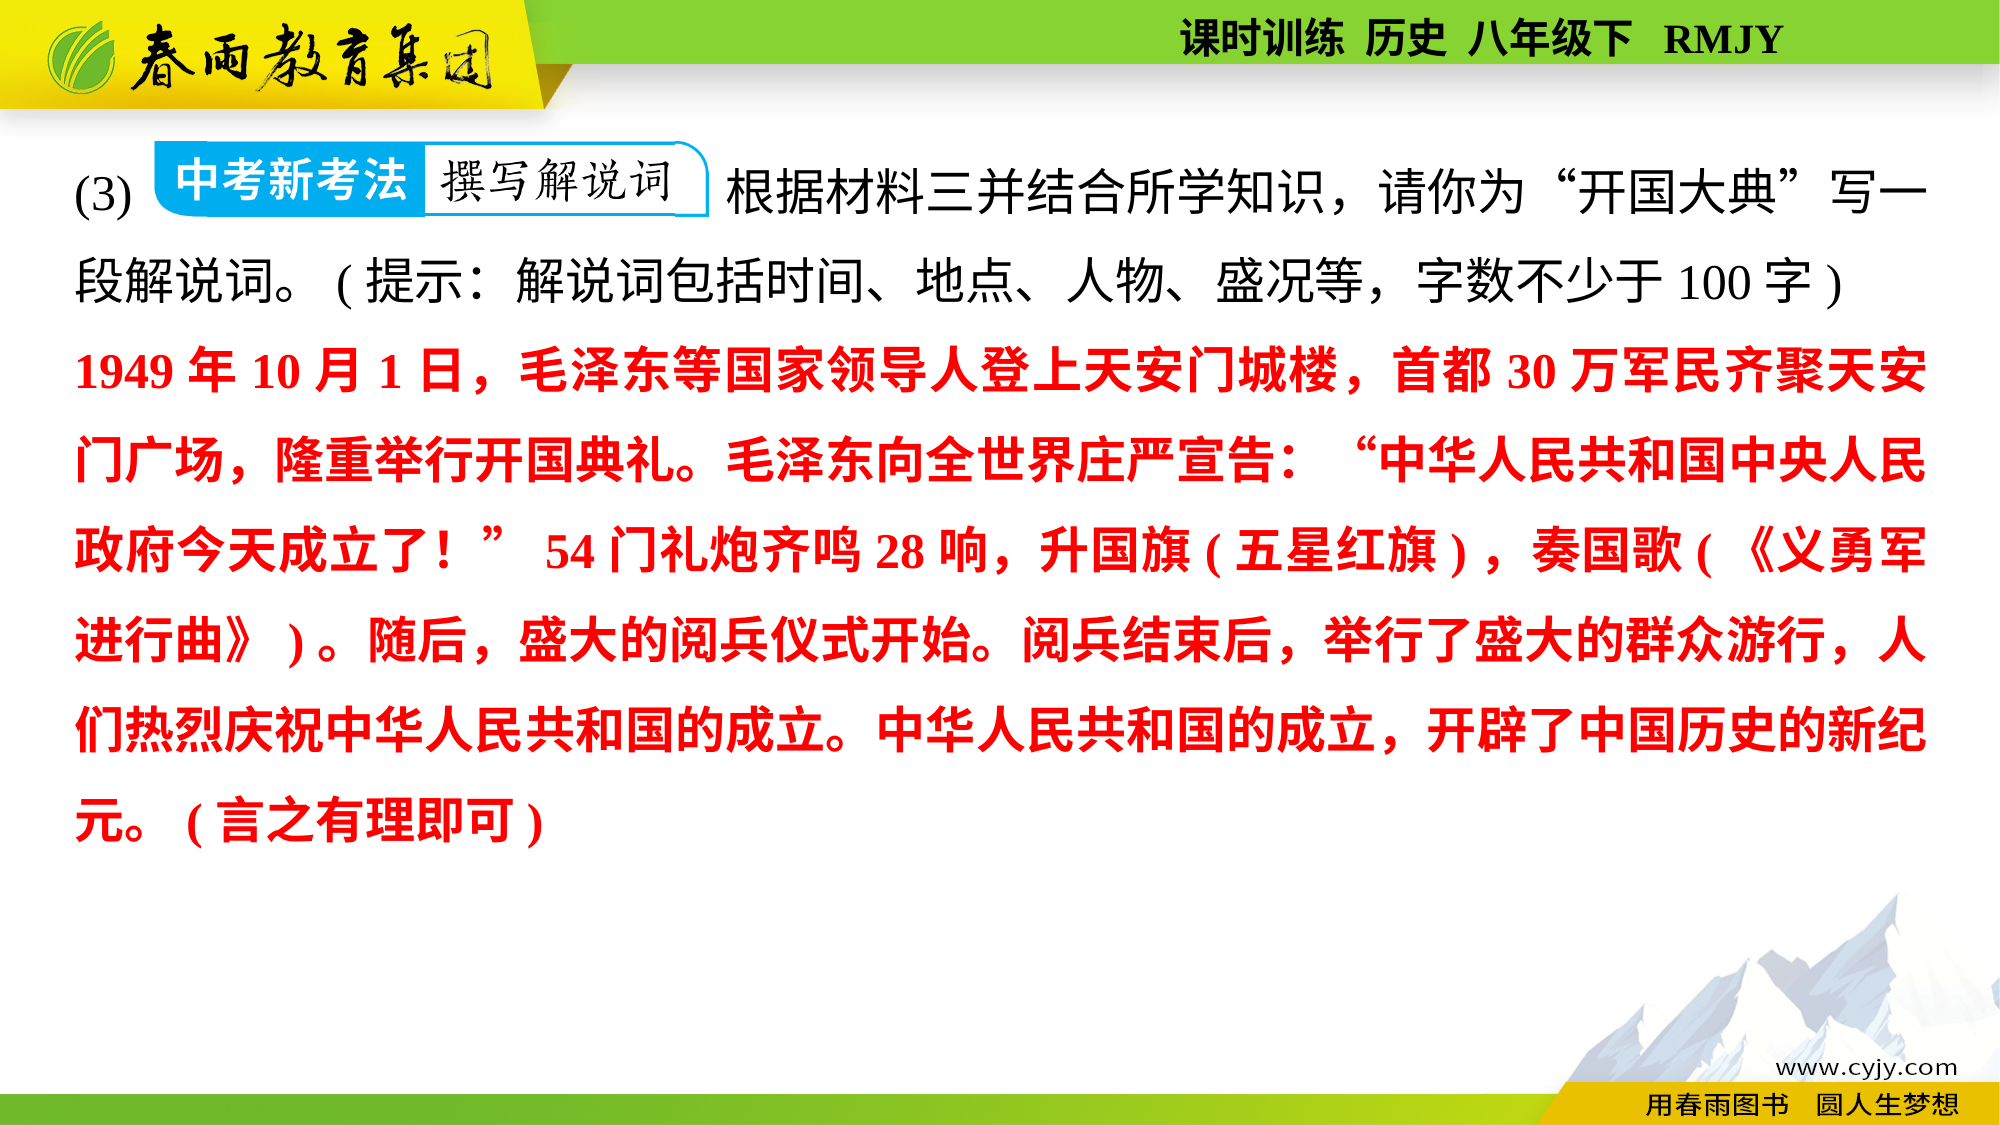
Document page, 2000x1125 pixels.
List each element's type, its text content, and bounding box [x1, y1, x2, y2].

picture [0, 0, 2000, 1125]
text_box 1949年10月1日，毛泽东等国家领导人登上天安门城楼，首都30万军民齐聚天安门广场，隆重举行开国典礼。毛泽东向全世界庄严宣告：“中华人民共和国中央人民政府今天成立了！”54门礼炮齐鸣28响，升国旗(五星红旗)，奏国歌(《义勇军进行曲》)。随后，盛大的阅兵仪式开始。阅兵结束后，举行了盛大的群众游行，人们热烈庆祝中华人民共和国的成立。中华人民共和国的成立，开辟了中国历史的新纪元。(言之有理即可) [59, 301, 1944, 857]
list (3) 根据材料三并结合所学知识，请你为“开国大典”写一段解说词。(提示：解说词包括时间、地点、人物、盛况等，字数不少于100字) [59, 122, 1944, 301]
